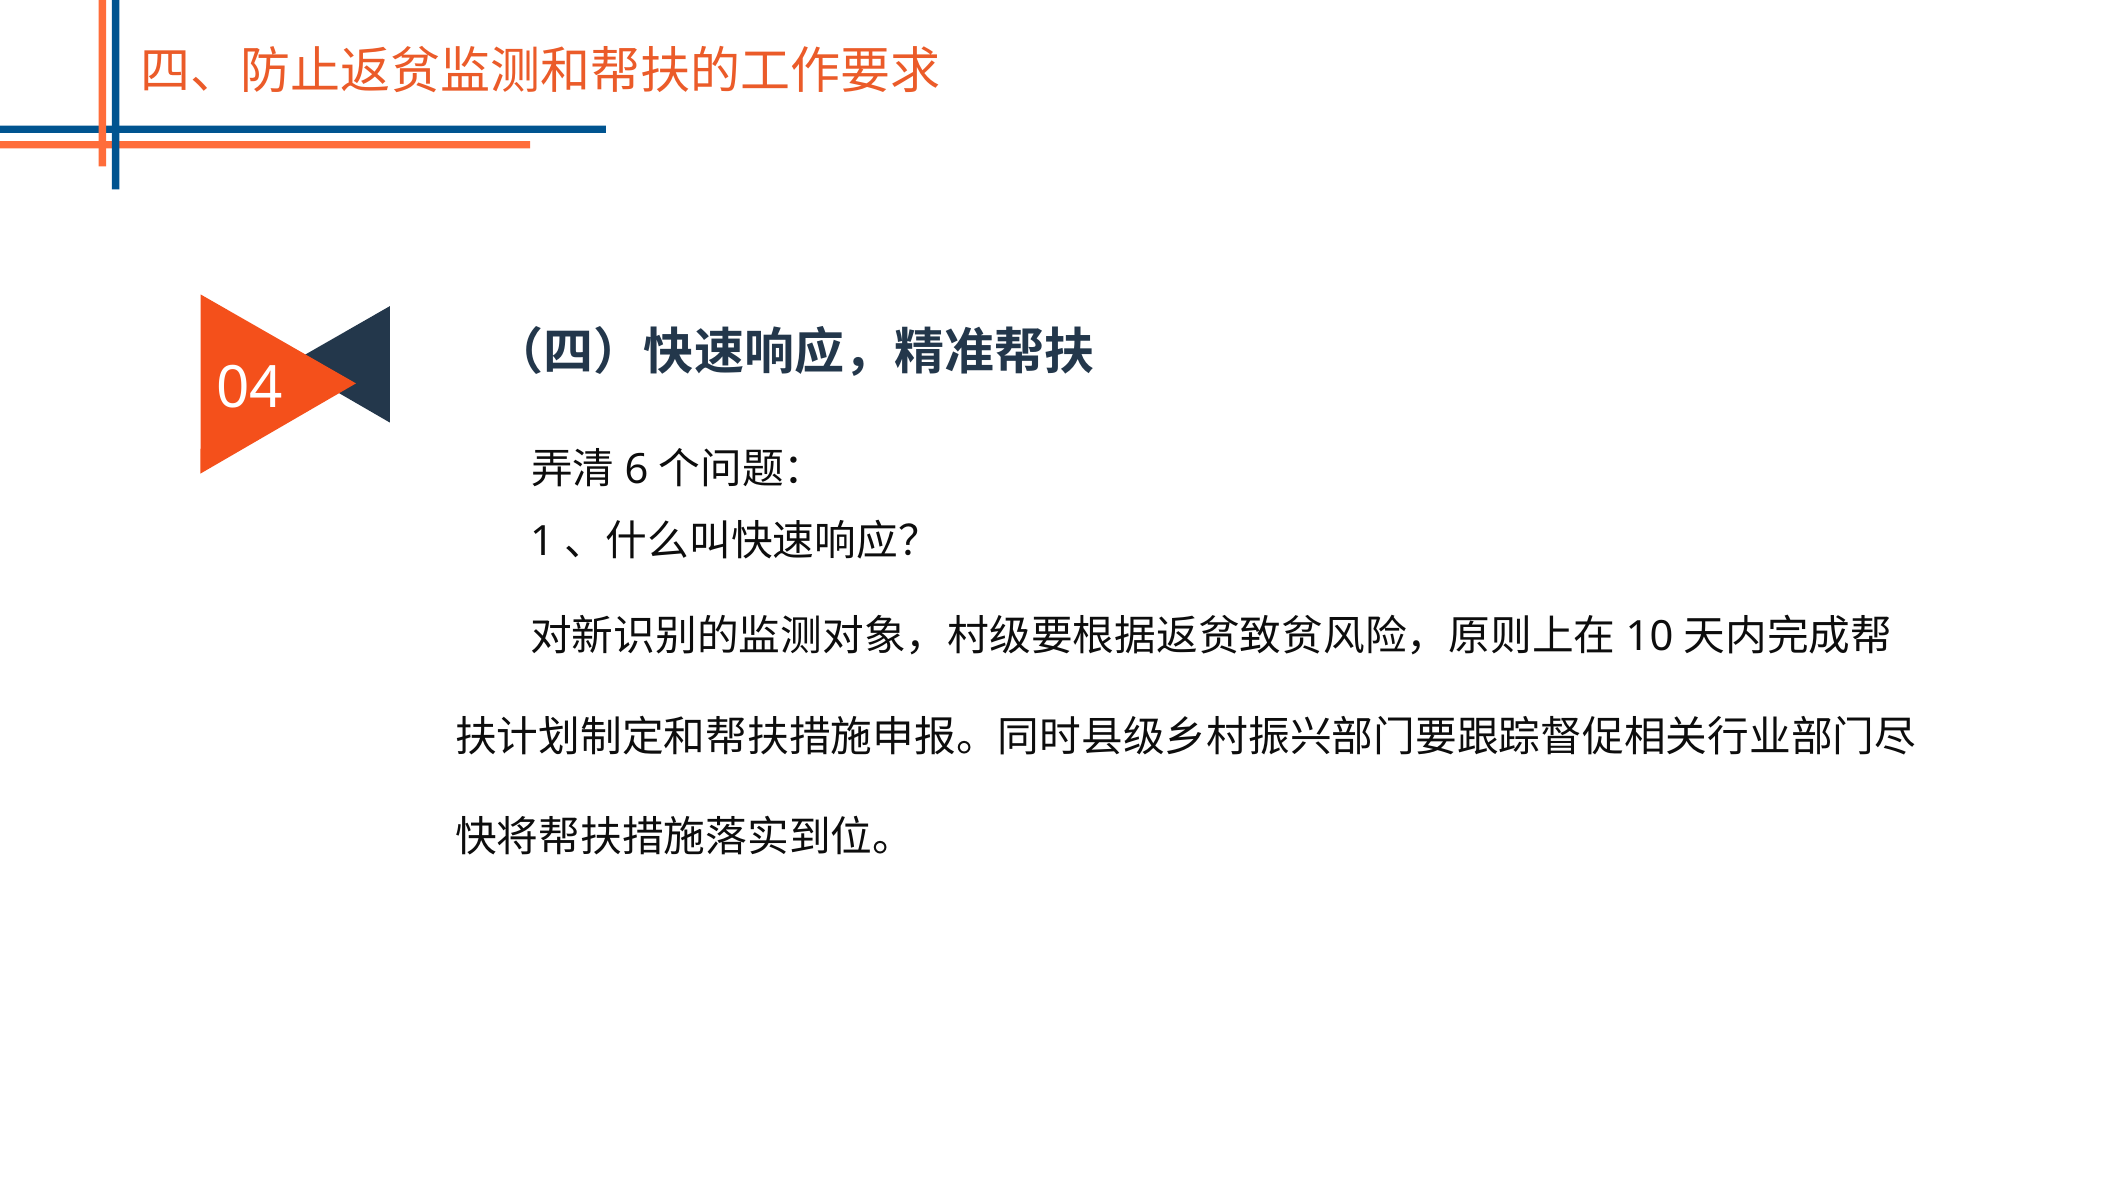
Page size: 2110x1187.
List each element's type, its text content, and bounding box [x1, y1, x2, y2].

text_box 1、什么叫快速响应？ [440, 456, 1941, 551]
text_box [0, 0, 1457, 190]
text_box 04 [200, 294, 356, 474]
text_box [306, 306, 390, 423]
text_box 弄清6个问题： [441, 384, 1012, 456]
text_box （四）快速响应，精准帮扶 [479, 311, 1179, 387]
text_box 对新识别的监测对象，村级要根据返贫致贫风险，原则上在10天内完成帮扶计划制定和帮扶措施申报。同时县级乡村振兴部门要跟踪督促相关行业部门尽快将帮扶措施落实到位。 [440, 551, 1941, 867]
